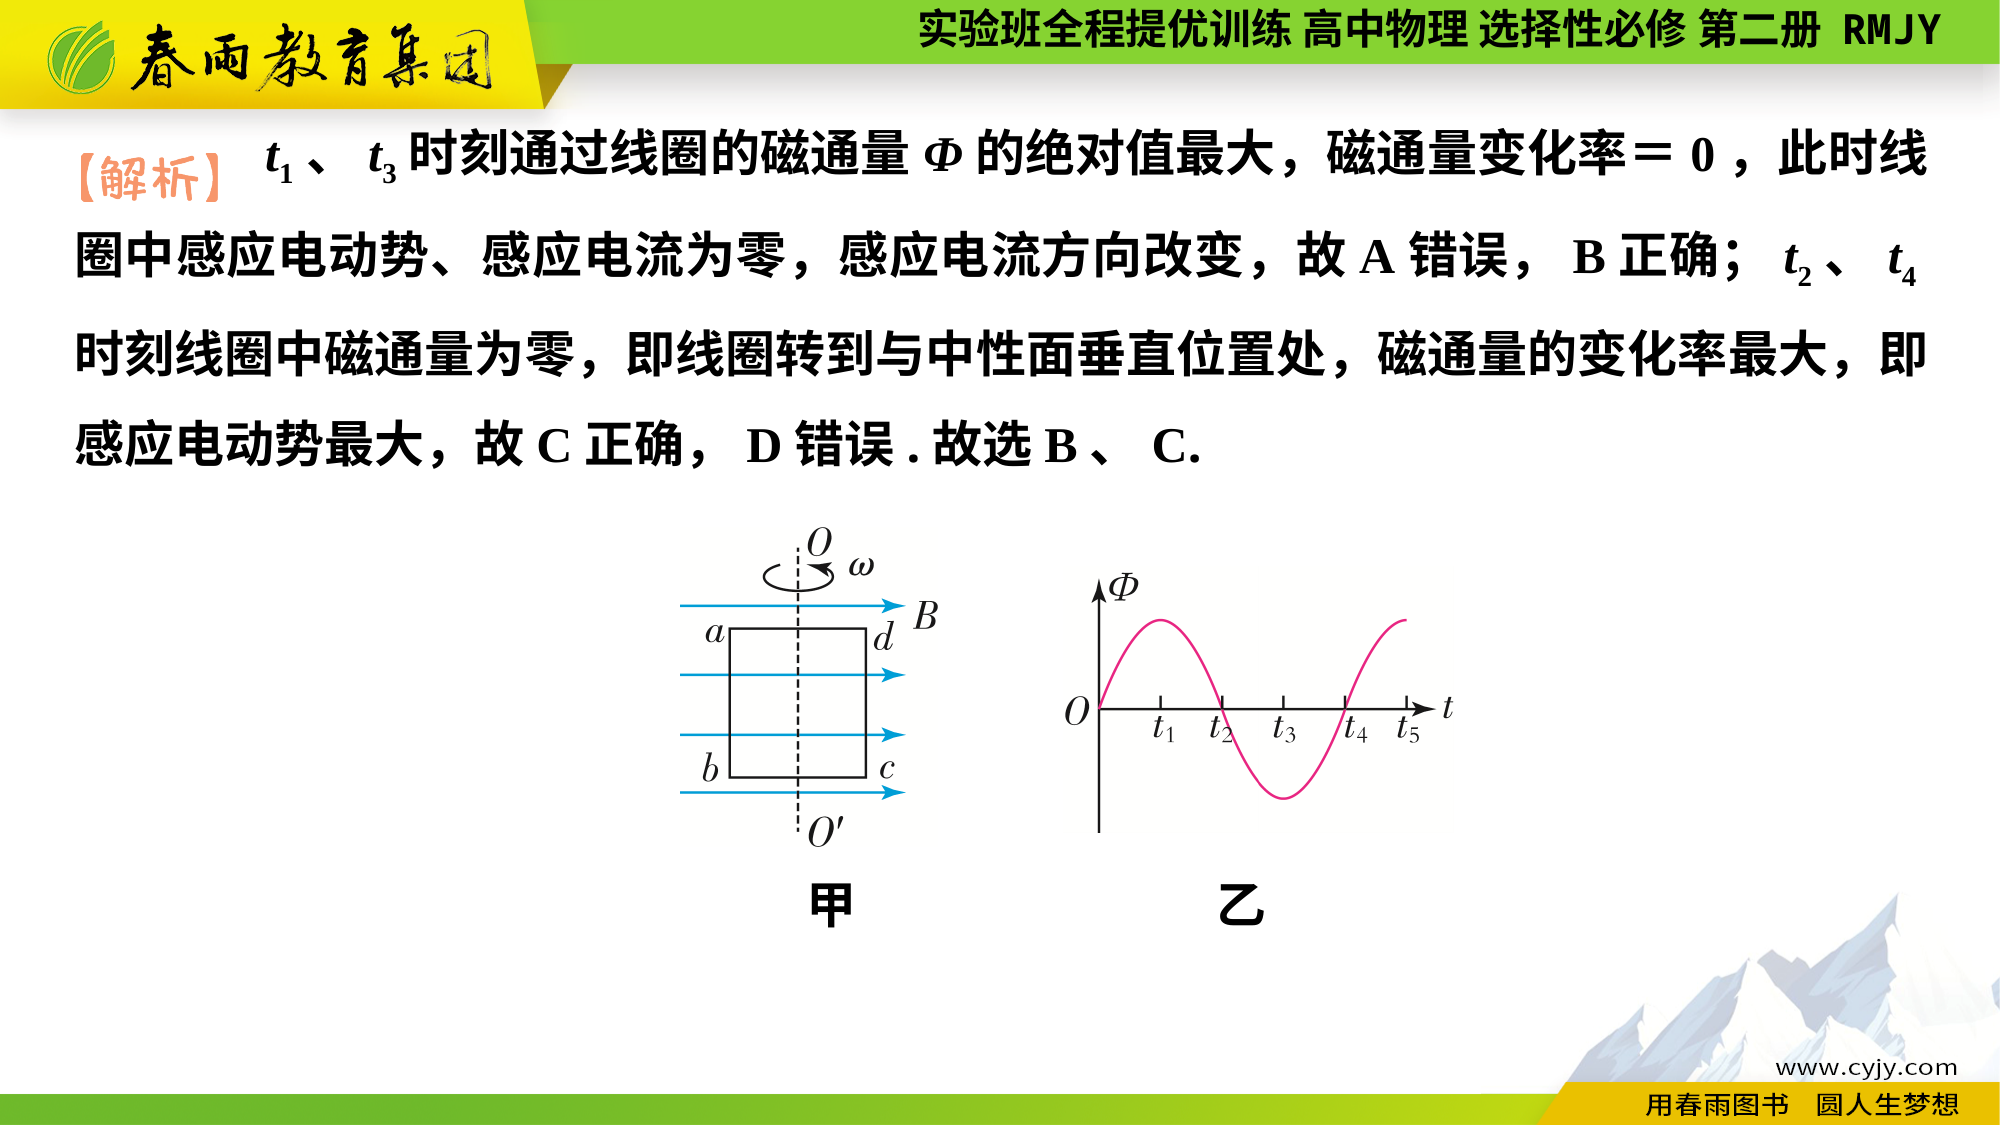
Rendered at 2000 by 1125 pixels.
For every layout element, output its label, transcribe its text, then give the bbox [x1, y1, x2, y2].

picture [0, 0, 2000, 1125]
text_box 甲 乙 [791, 835, 1282, 941]
